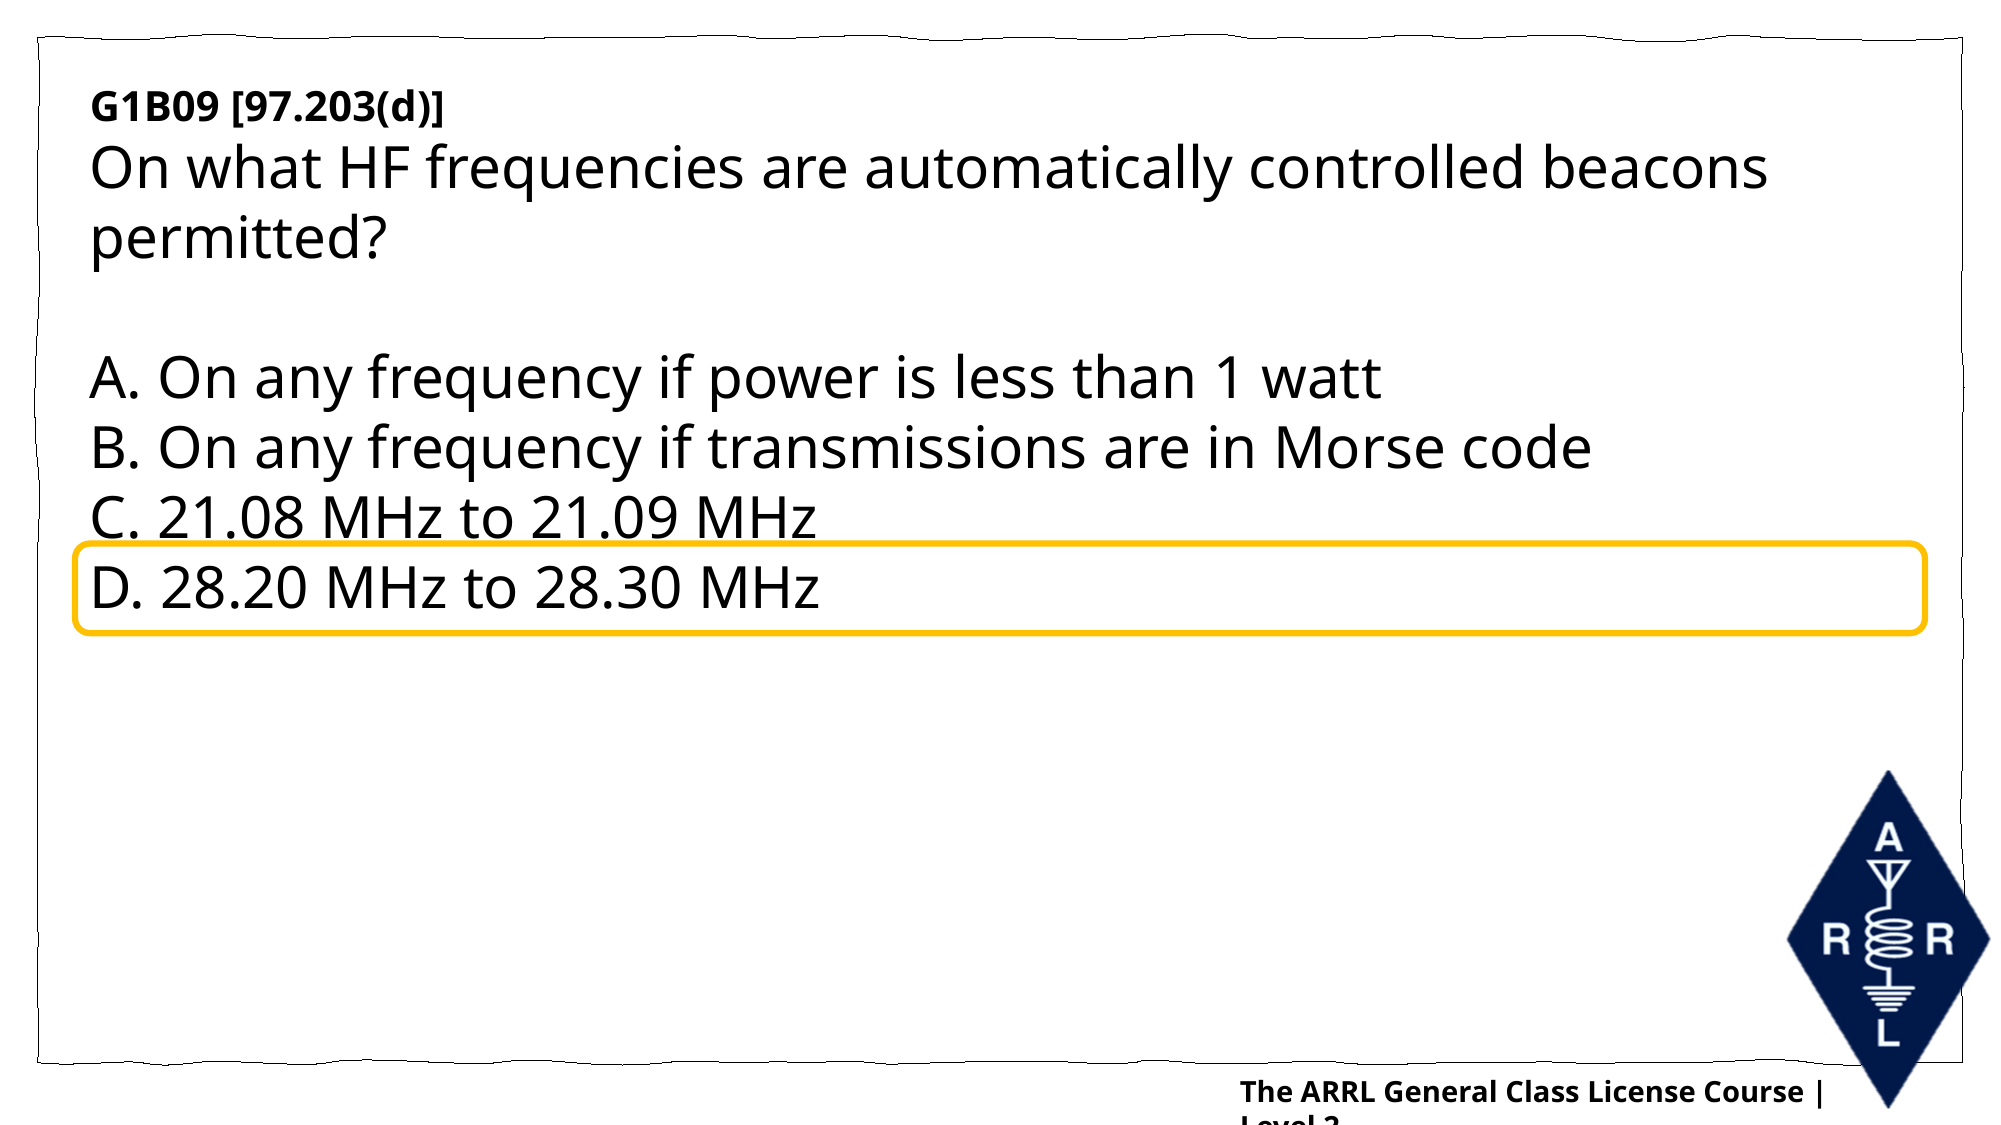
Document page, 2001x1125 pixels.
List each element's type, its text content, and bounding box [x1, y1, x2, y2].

text_box [73, 542, 1927, 635]
picture [1773, 752, 1999, 1125]
text_box G1B09 [97.203(d)] On what HF frequencies are automatically controlled beacons permitted? A. On any frequency if power is less than 1 watt B. On any frequency if transmissions are in Morse code C. 21.08 MHz to 21.09 MHz D. 28.20 MHz to 28.30 MHz [75, 72, 1850, 550]
